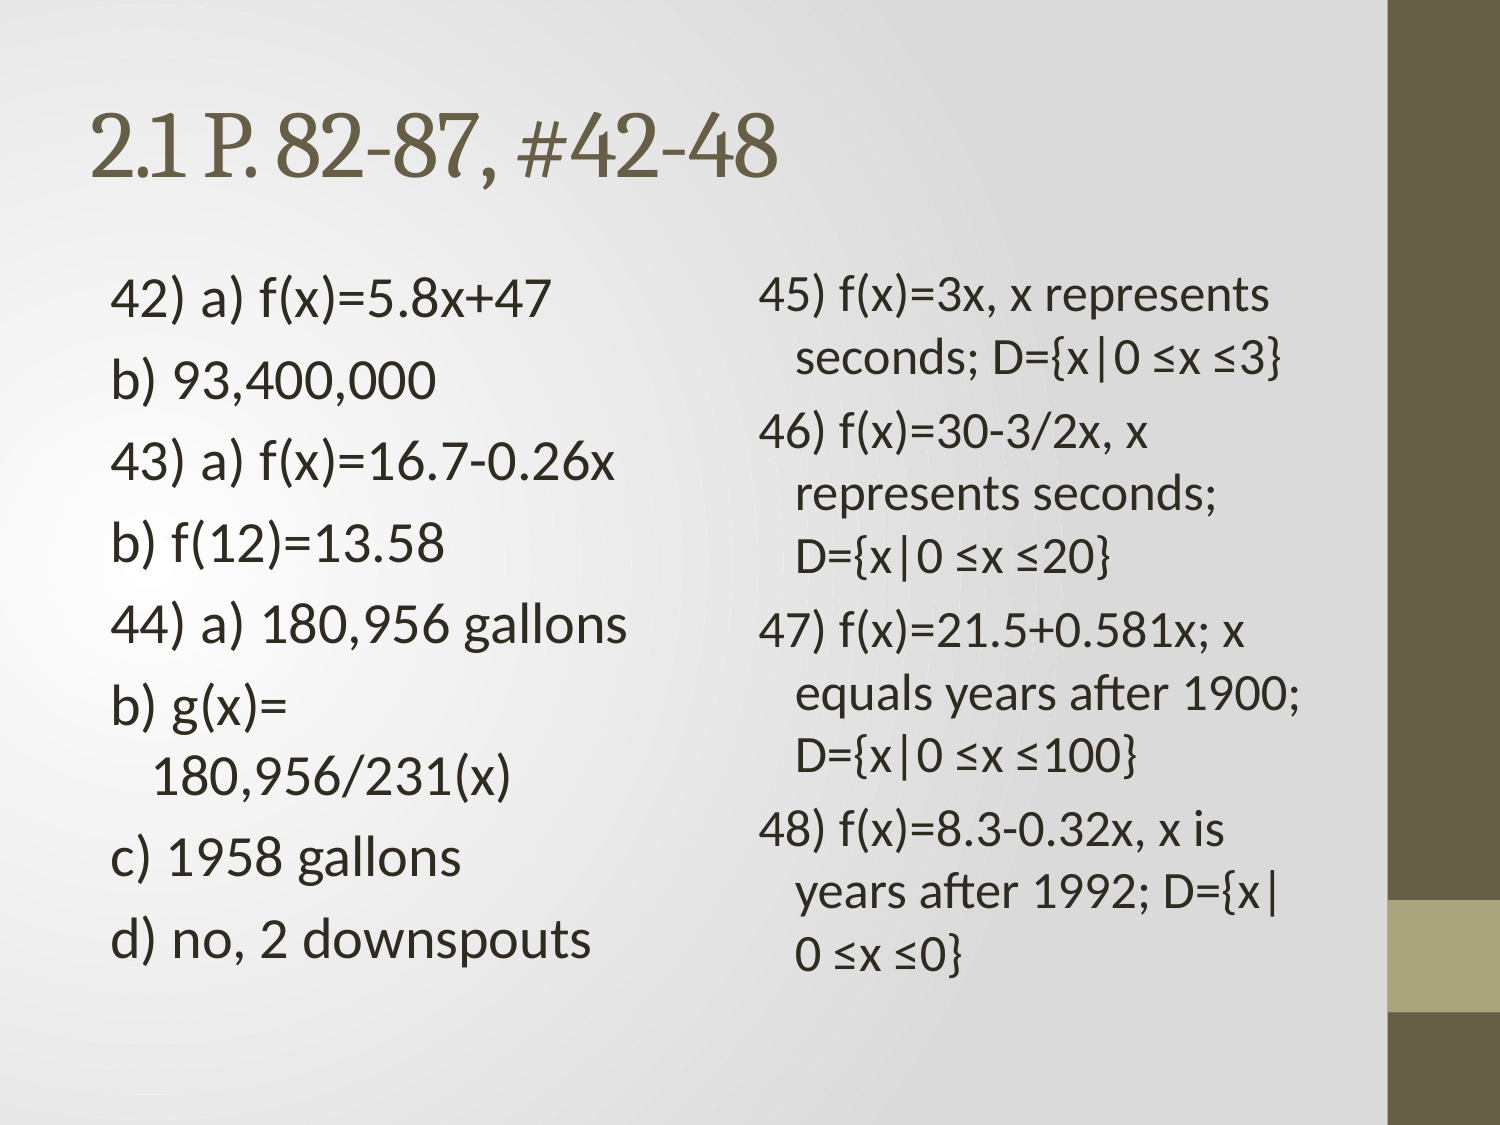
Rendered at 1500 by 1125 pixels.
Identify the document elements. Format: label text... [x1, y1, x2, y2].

list 42) a) f(x)=5.8x+47 b) 93,400,000 43) a) f(x)=16.7-0.26x b) f(12)=13.58 44) a) 180,956 gallons b) g(x)= 180,956/231(x) c) 1958 gallons d) no, 2 downspouts [75, 251, 675, 1005]
title 2.1 P. 82-87, #42-48 [75, 45, 1325, 233]
list 45) f(x)=3x, x represents seconds; D={x|0 ≤x ≤3} 46) f(x)=30-3/2x, x represents seconds; D={x|0 ≤x ≤20} 47) f(x)=21.5+0.581x; x equals years after 1900; D={x|0 ≤x ≤100} 48) f(x)=8.3-0.32x, x is years after 1992; D={x|0 ≤x ≤0} [725, 251, 1325, 1005]
